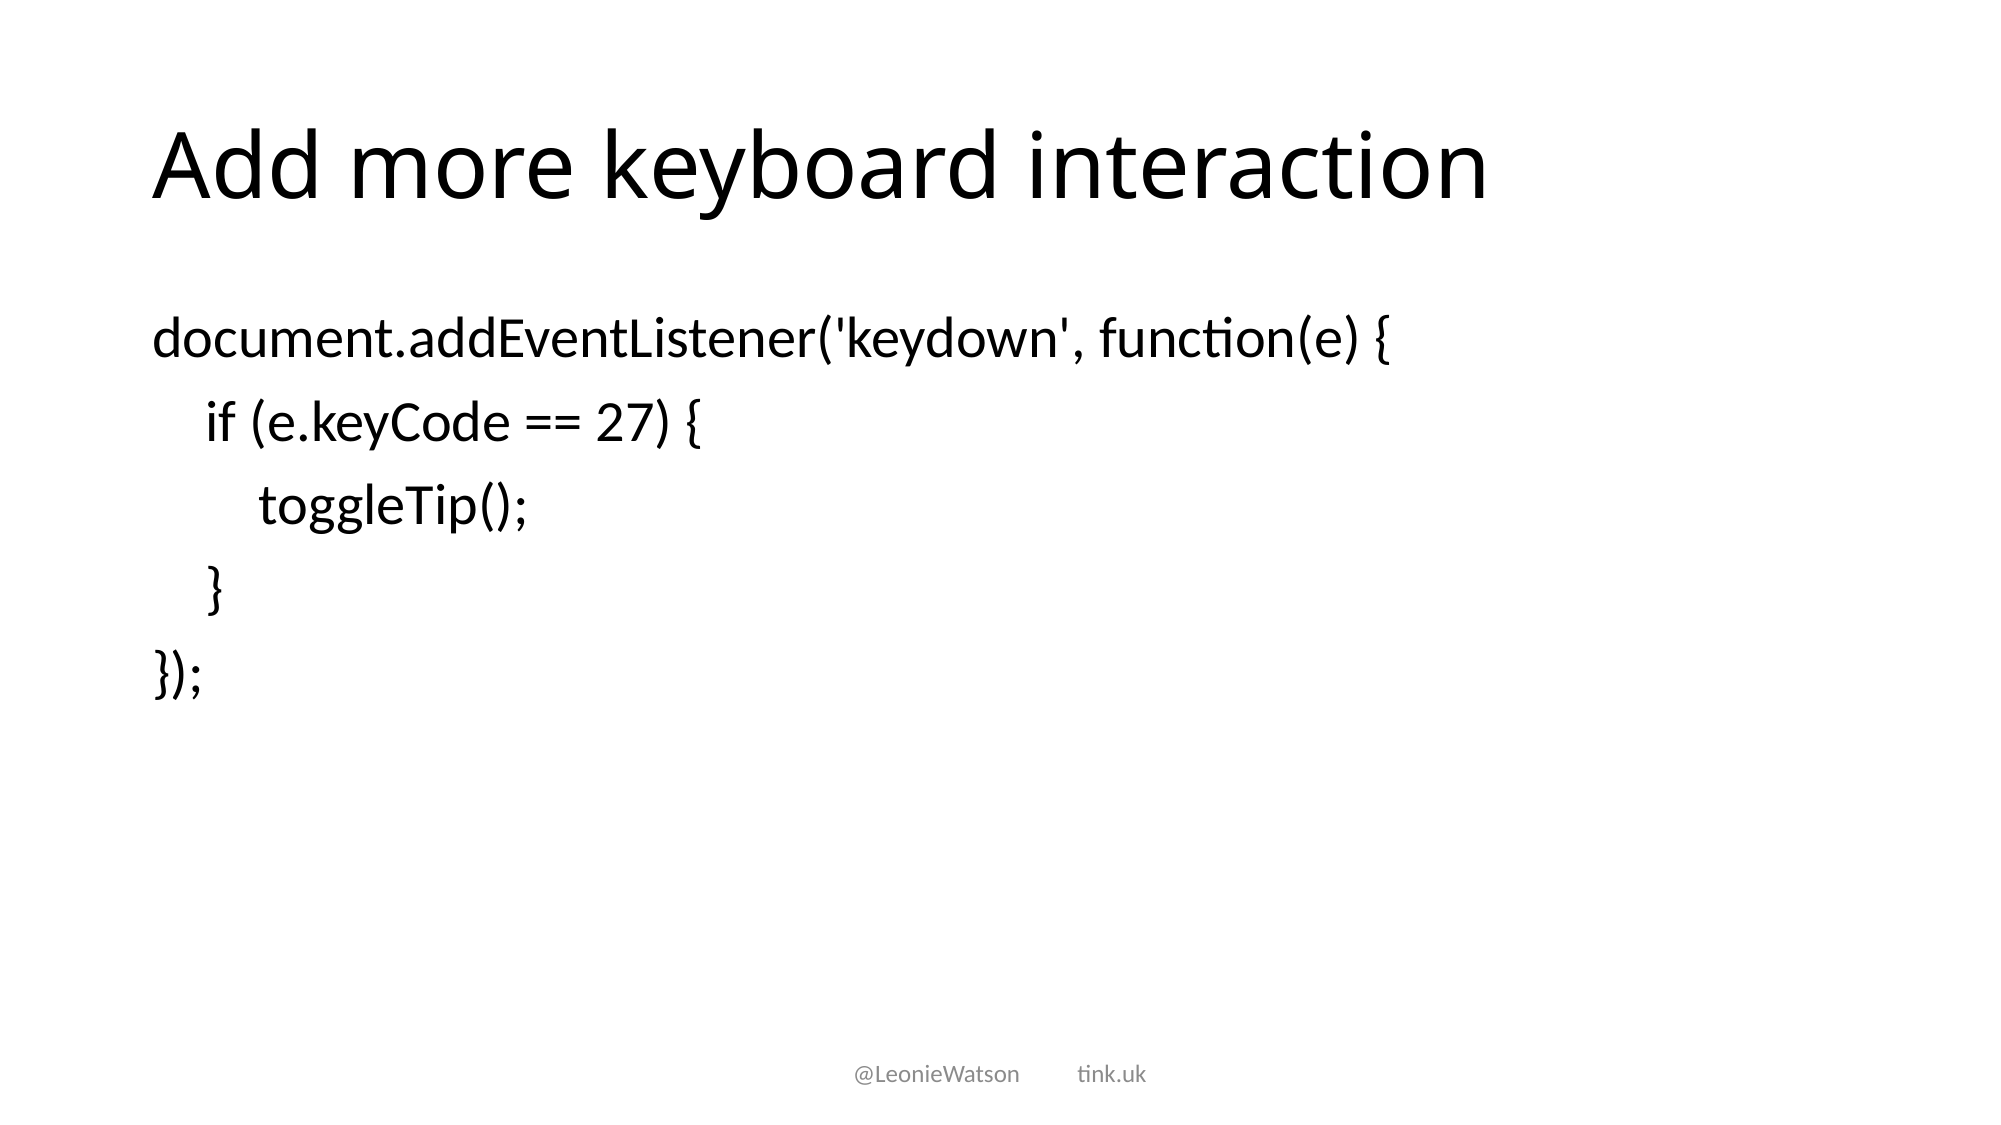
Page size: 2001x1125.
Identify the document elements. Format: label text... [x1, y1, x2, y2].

title Add more keyboard interaction [137, 59, 1863, 278]
list document.addEventListener('keydown', function(e) { if (e.keyCode == 27) { toggleTip(); } }); [137, 299, 1863, 1014]
footer @LeonieWatson tink.uk [662, 1042, 1338, 1103]
